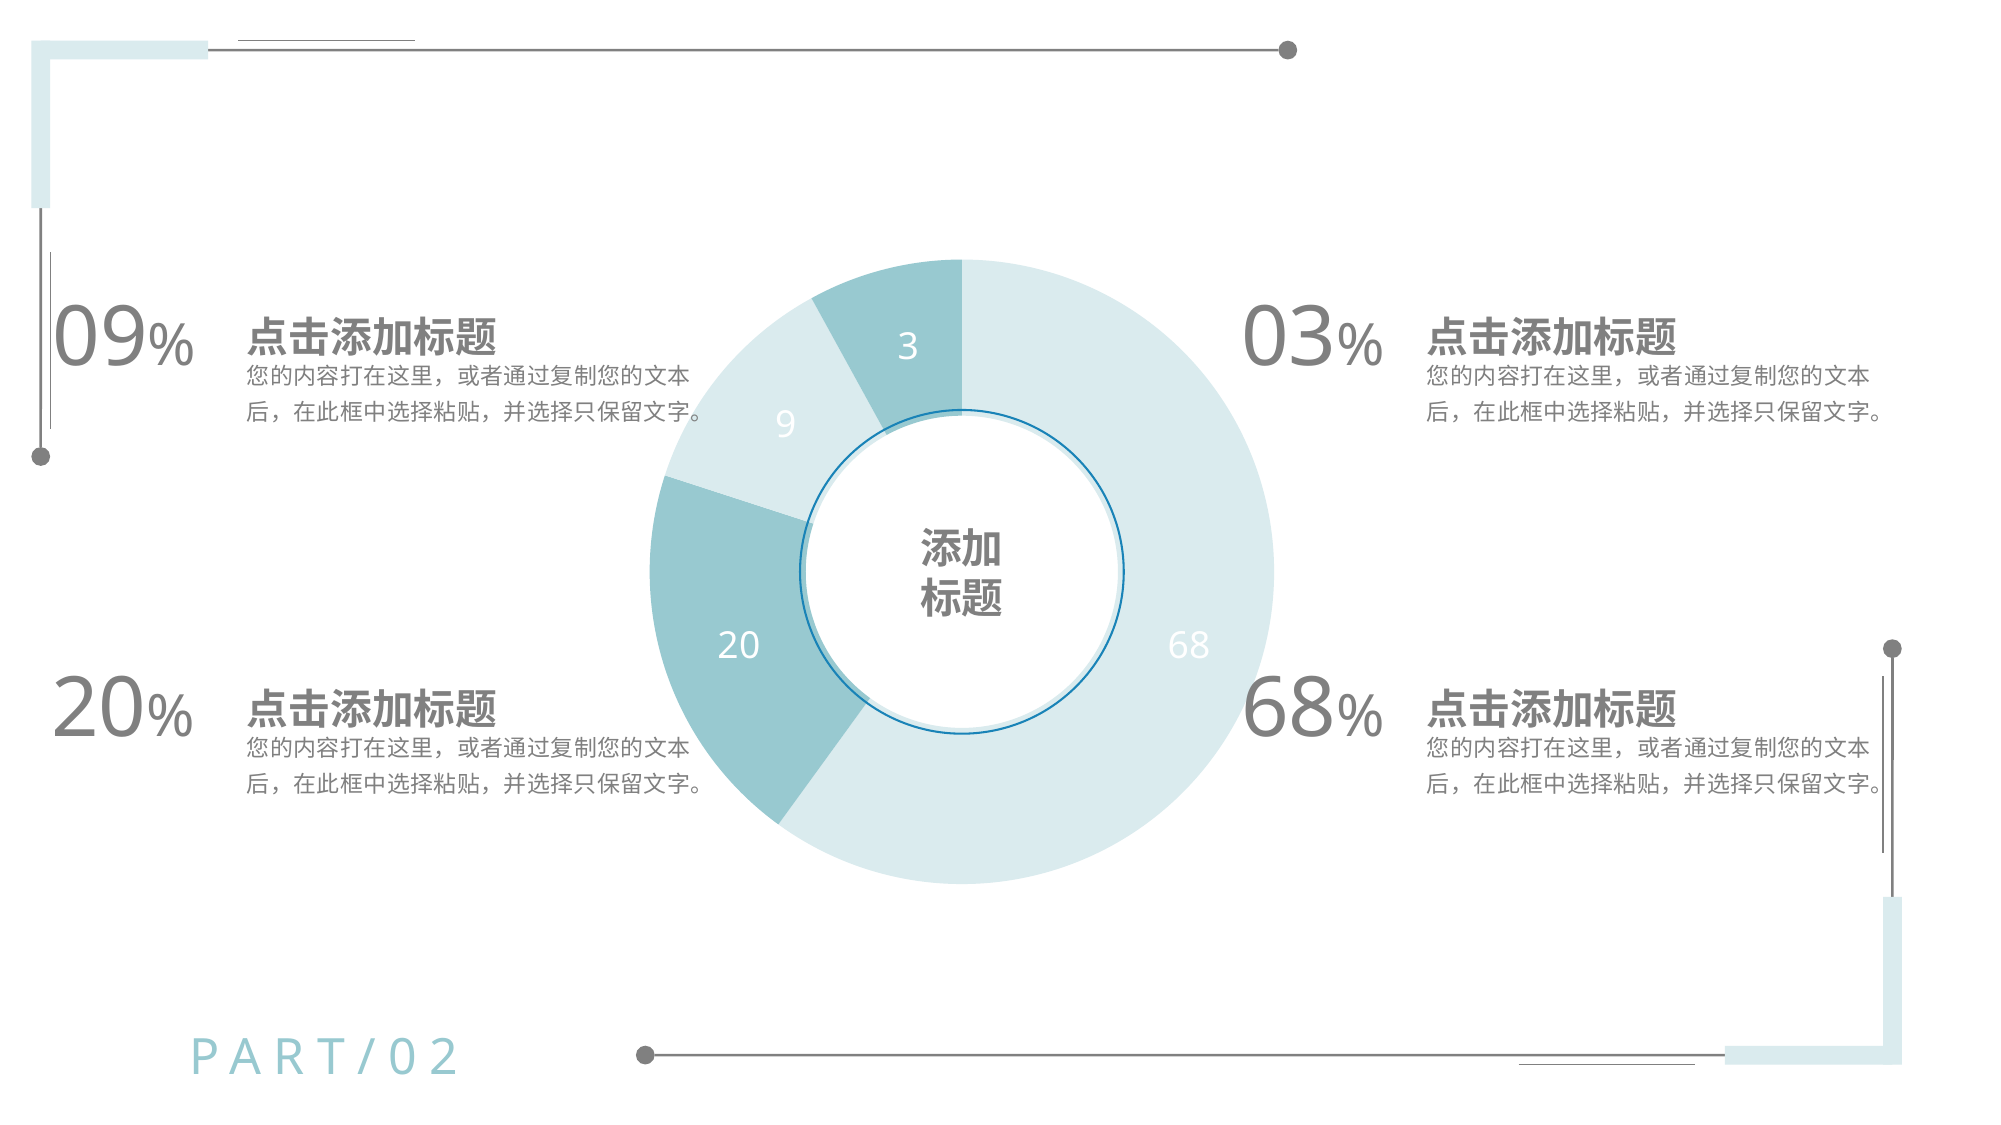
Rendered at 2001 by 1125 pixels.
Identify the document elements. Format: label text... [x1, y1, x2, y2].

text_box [50, 246, 1880, 898]
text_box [635, 639, 1902, 1065]
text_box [31, 40, 1298, 466]
text_box PART/02 [40, 985, 607, 1125]
